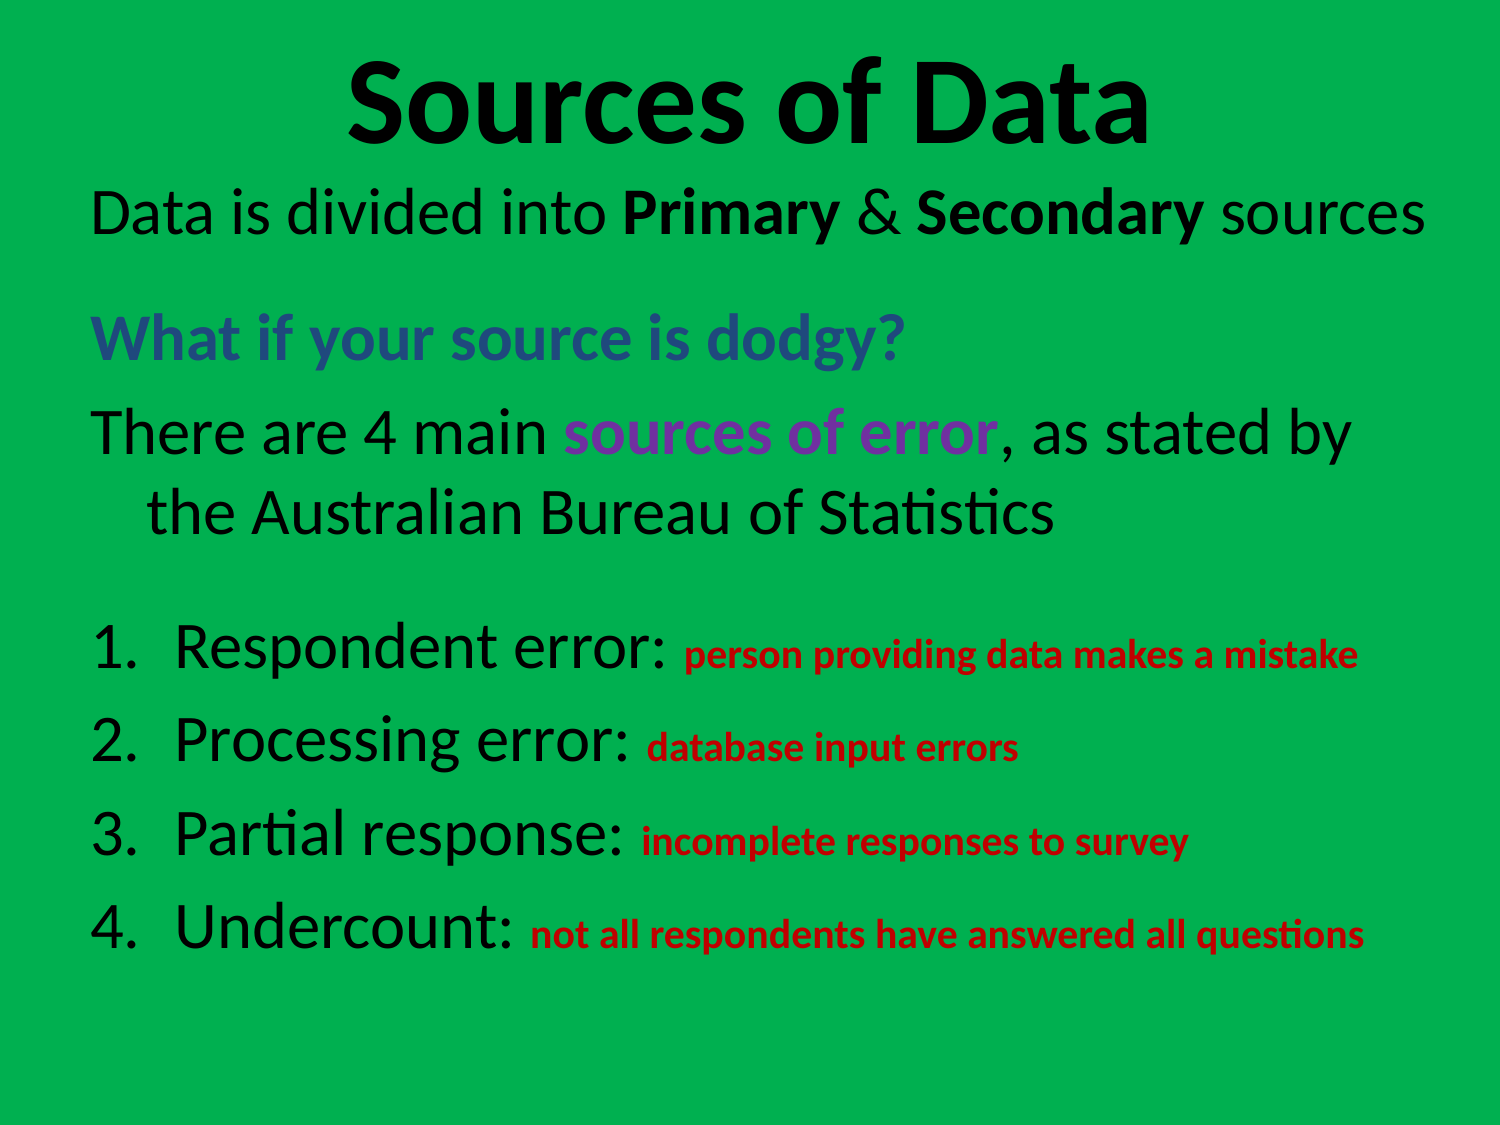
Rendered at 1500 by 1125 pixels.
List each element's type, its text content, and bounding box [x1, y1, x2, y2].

title Sources of Data [0, 0, 1500, 188]
list Data is divided into Primary & Secondary sources What if your source is dodgy? There are 4 main sources of error, as stated by the Australian Bureau of Statistics Respondent error: person providing data makes a mistake Processing error: database input errors Partial response: incomplete responses to survey Undercount: not all respondents have answered all questions [75, 160, 1447, 1005]
